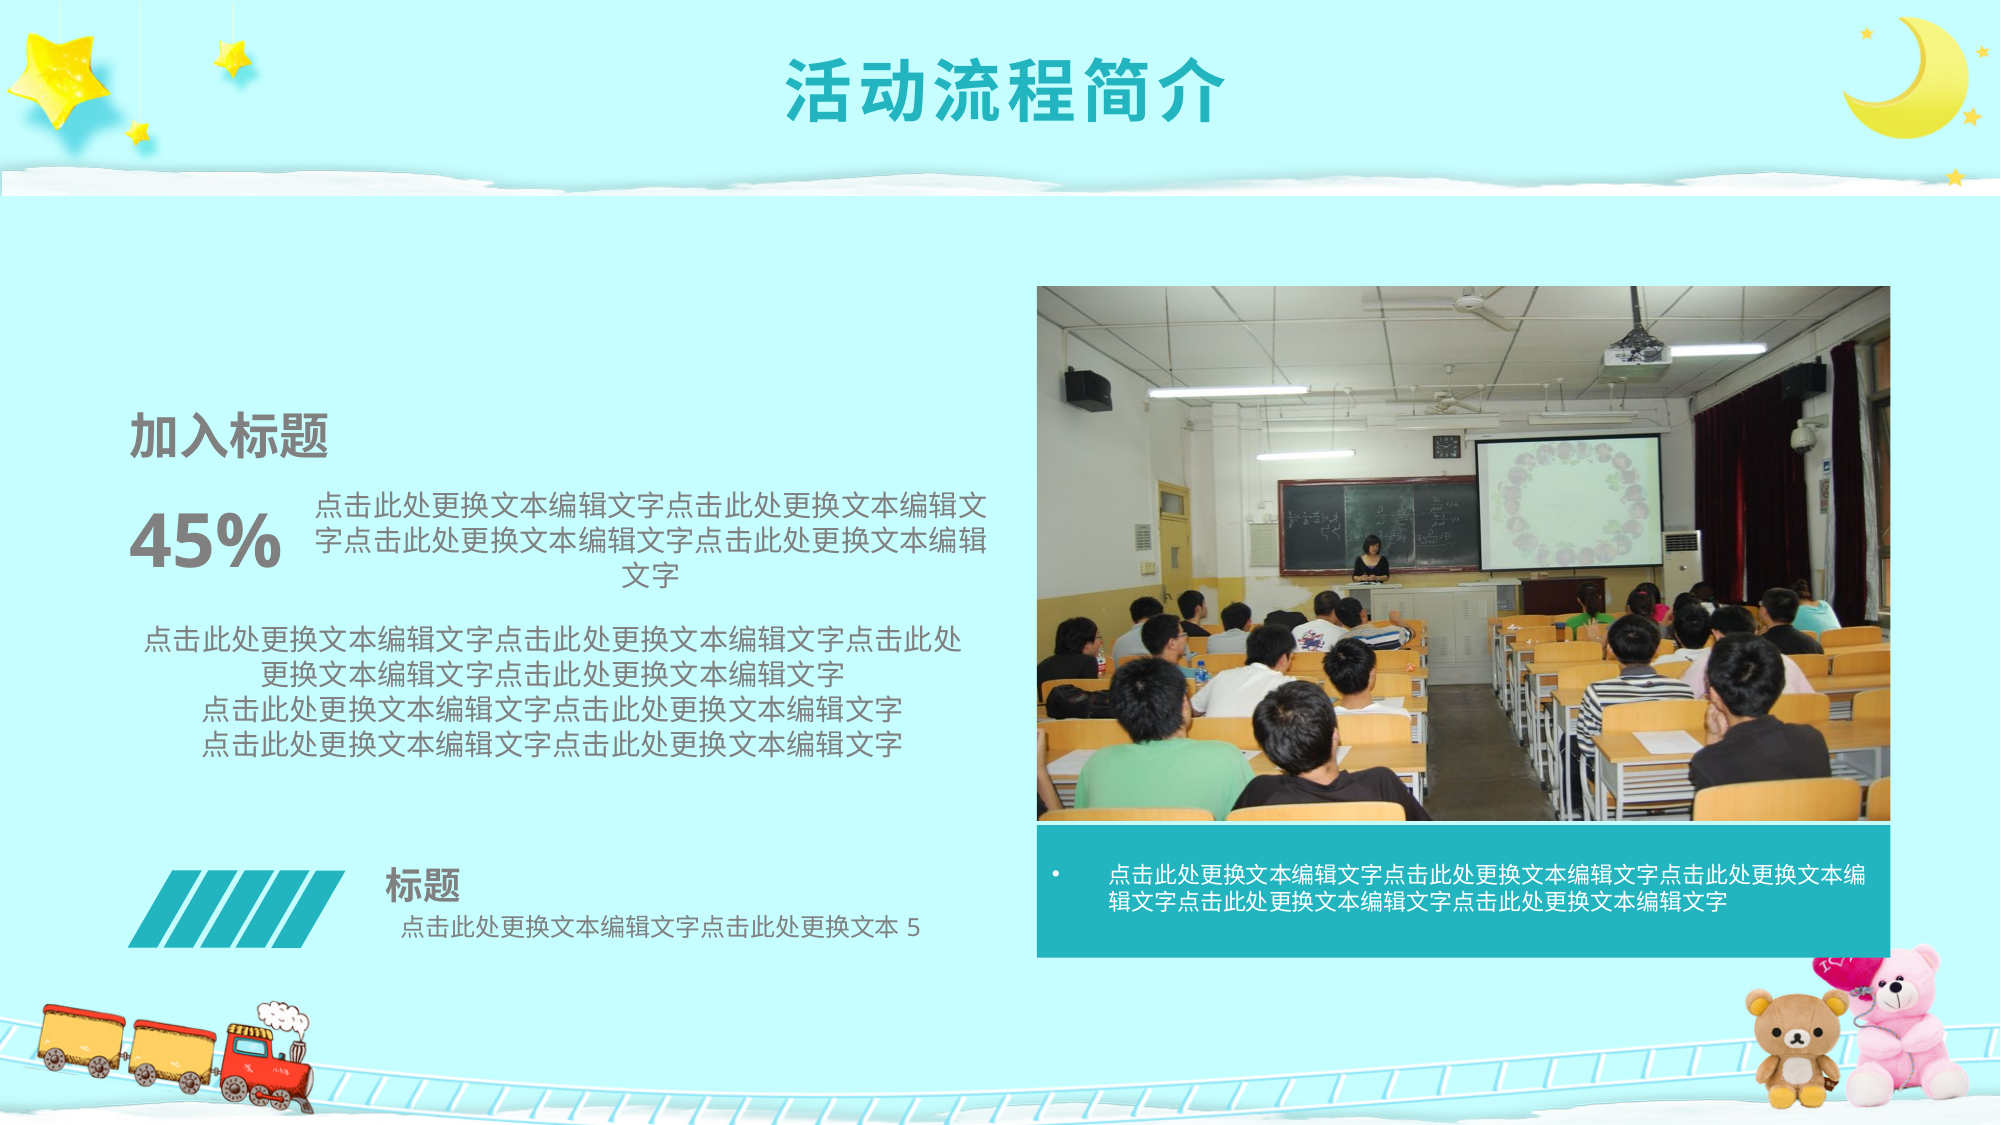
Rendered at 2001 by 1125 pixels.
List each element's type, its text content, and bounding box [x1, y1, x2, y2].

text_box [1036, 949, 1891, 958]
text_box 活动流程简介 [759, 47, 1251, 130]
text_box 加入标题 [115, 396, 461, 472]
text_box [1036, 825, 1891, 852]
text_box 点击此处更换文本编辑文字点击此处更换文本编辑文字点击此处更换文本编辑文字点击此处更换文本编辑文字 [299, 479, 1003, 635]
text_box 点击此处更换文本编辑文字点击此处更换文本编辑文字点击此处更换文本编辑文字点击此处更换文本编辑文字 点击此处更换文本编辑文字点击此处更换文本编辑文字 点击此处更换文本编辑文字点击此处更换文本编辑文字 [115, 613, 991, 804]
text_box [1036, 286, 1891, 821]
text_box 点击此处更换文本编辑文字点击此处更换文本编辑文字点击此处更换文本编辑文字点击此处更换文本编辑文字点击此处更换文本编辑文字 [1036, 852, 1891, 949]
text_box 标题 [370, 854, 594, 915]
text_box 45% [115, 485, 299, 591]
text_box 点击此处更换文本编辑文字点击此处更换文本5 [385, 903, 936, 949]
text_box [127, 870, 346, 948]
picture [0, 0, 2001, 1125]
